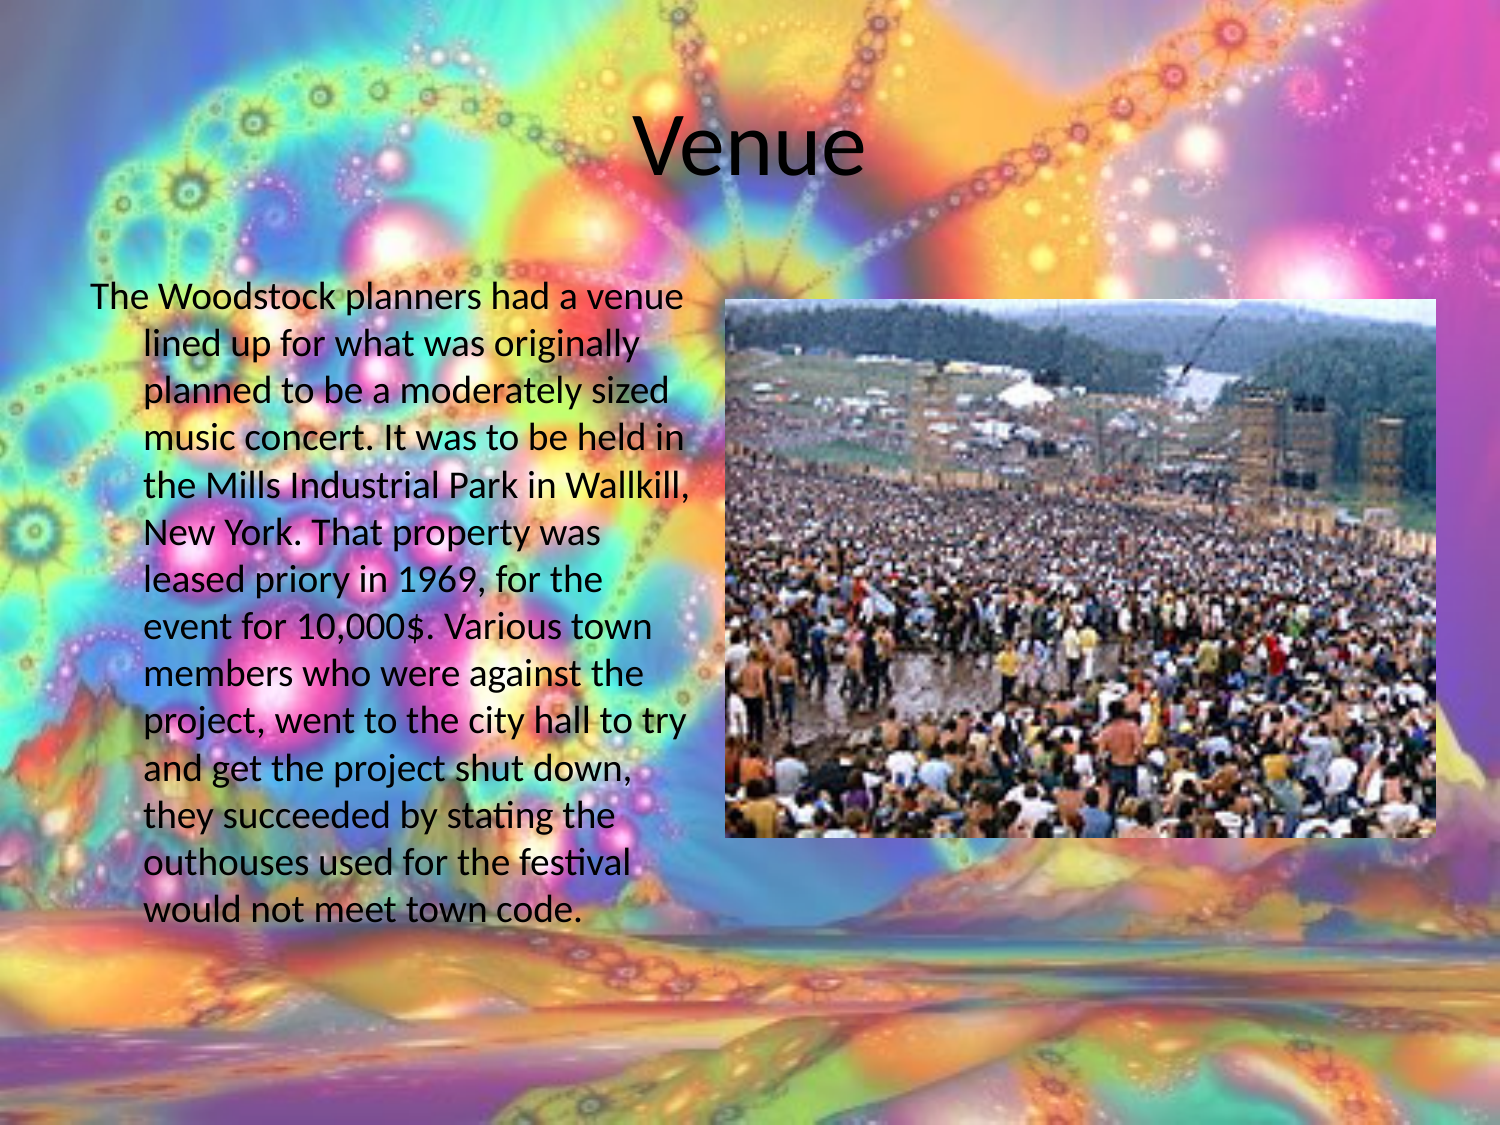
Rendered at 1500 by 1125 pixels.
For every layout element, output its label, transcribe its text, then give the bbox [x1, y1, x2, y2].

picture [724, 299, 1436, 838]
title Venue [75, 45, 1425, 233]
list The Woodstock planners had a venue lined up for what was originally planned to be a moderately sized music concert. It was to be held in the Mills Industrial Park in Wallkill, New York. That property was leased priory in 1969, for the event for 10,000$. Various town members who were against the project, went to the city hall to try and get the project shut down, they succeeded by stating the outhouses used for the festival would not meet town code. [75, 262, 713, 963]
